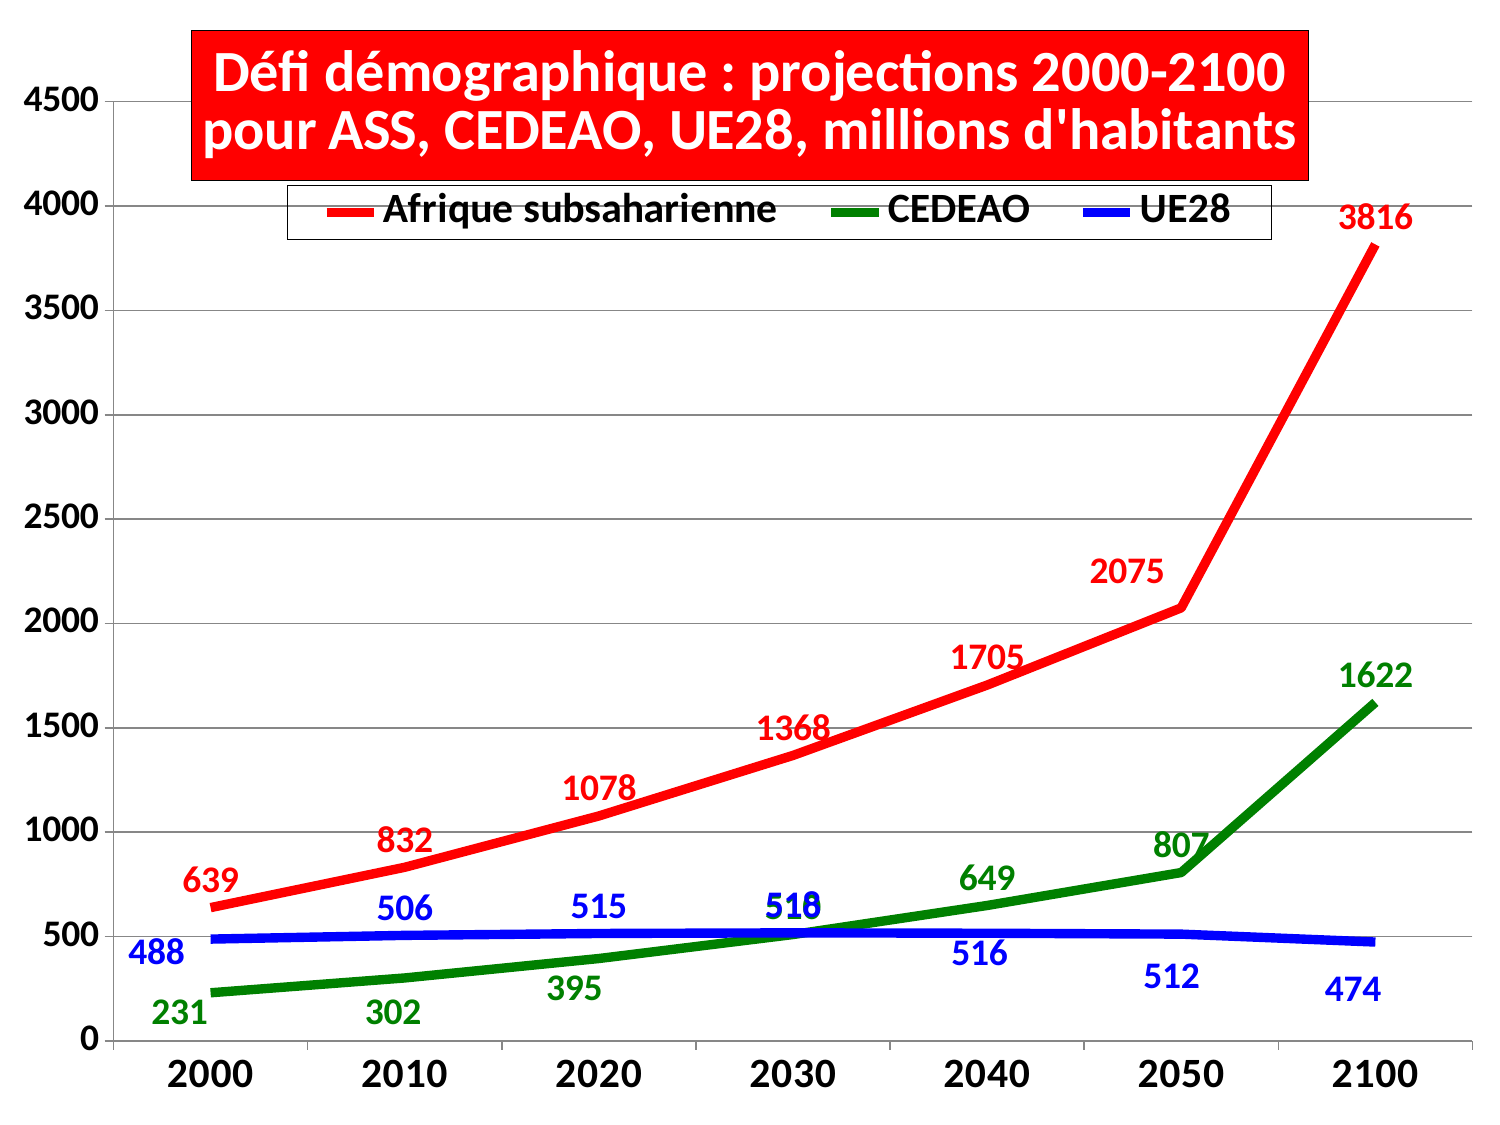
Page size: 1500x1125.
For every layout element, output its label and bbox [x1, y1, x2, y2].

chart [0, 0, 1500, 1107]
